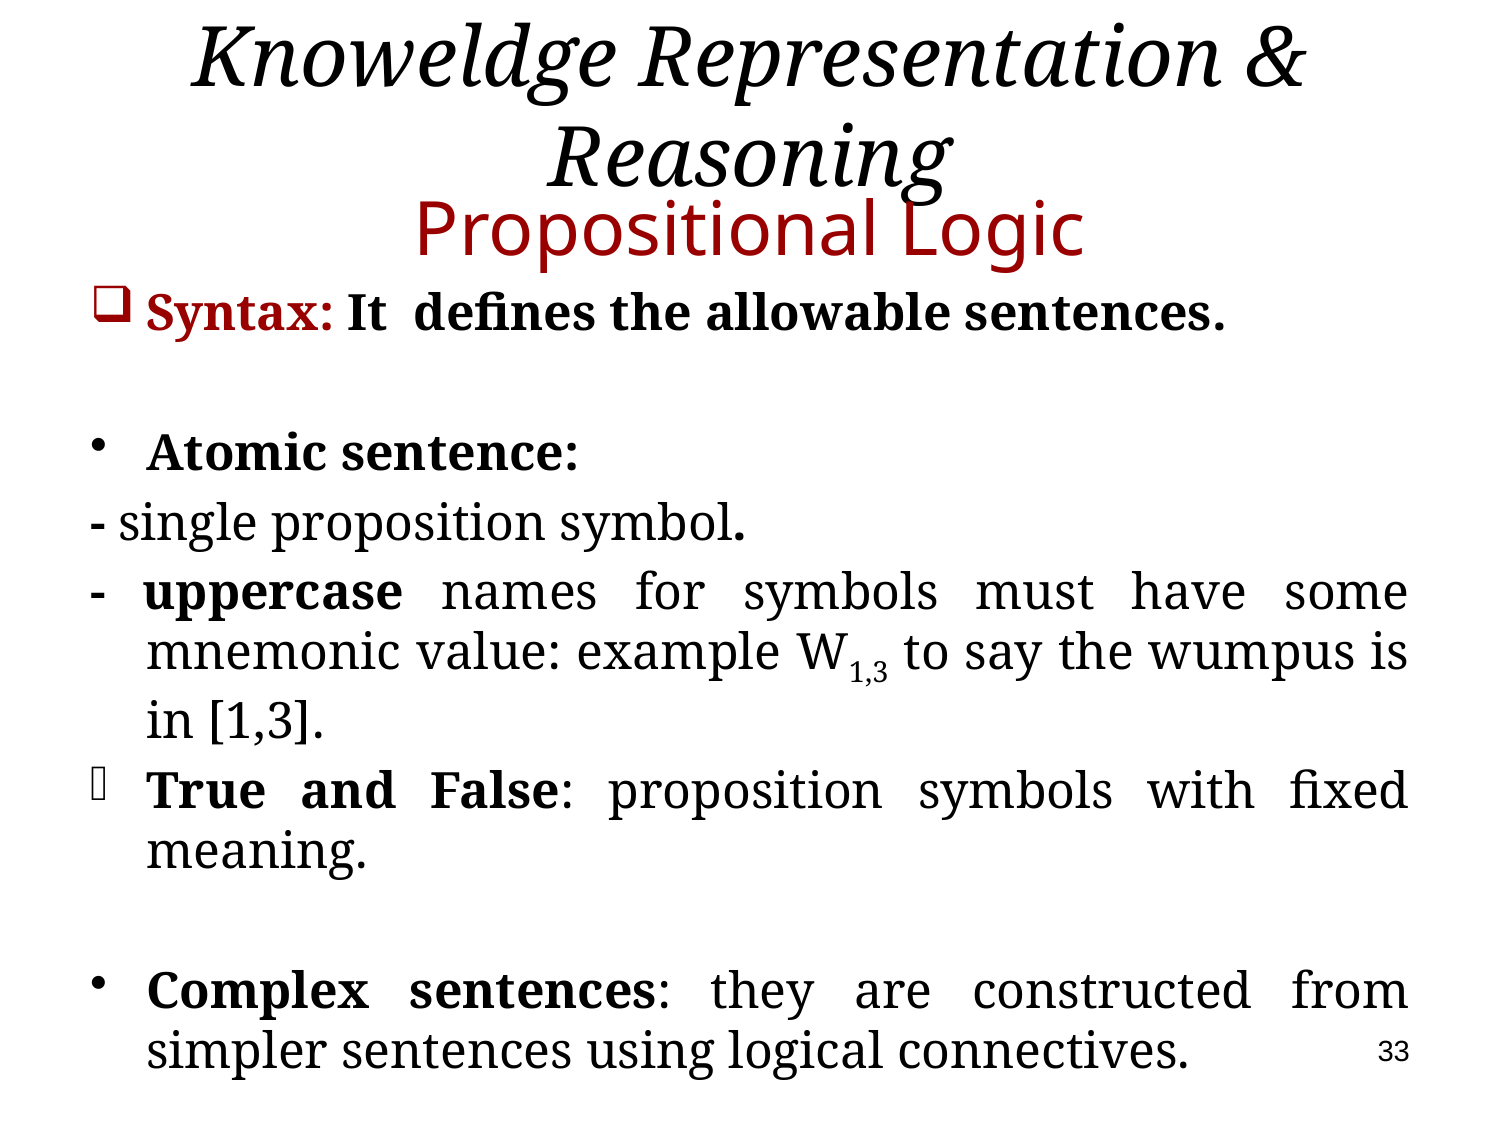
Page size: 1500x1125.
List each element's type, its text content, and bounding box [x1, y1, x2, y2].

slide_number 33 [1074, 1024, 1426, 1103]
title Knoweldge Representation & Reasoning [74, 44, 1426, 162]
list Propositional Logic Syntax: It defines the allowable sentences. Atomic sentence: - single proposition symbol. - uppercase names for symbols must have some mnemonic value: example W1,3 to say the wumpus is in [1,3]. True and False: proposition symbols with fixed meaning. Complex sentences: they are constructed from simpler sentences using logical connectives. [74, 172, 1426, 1006]
